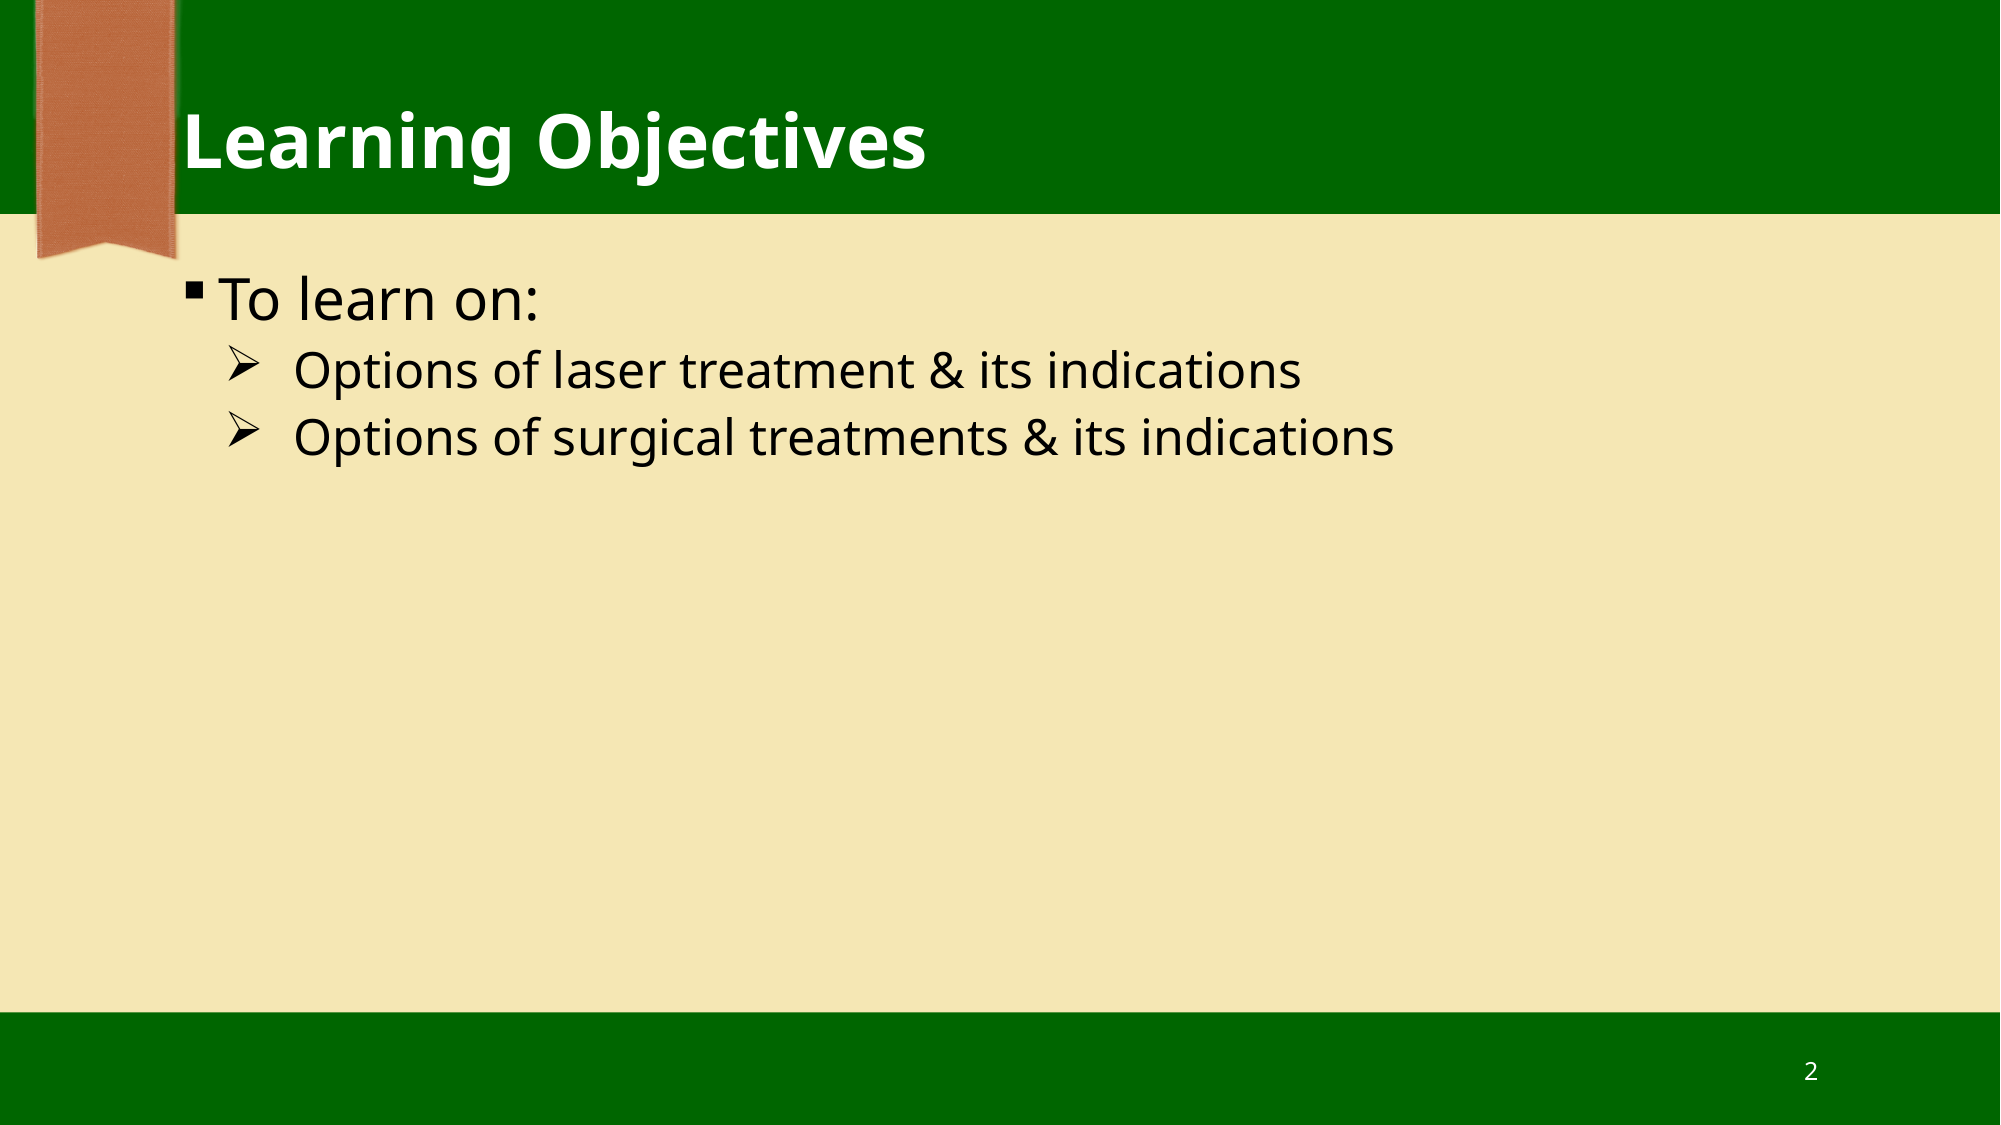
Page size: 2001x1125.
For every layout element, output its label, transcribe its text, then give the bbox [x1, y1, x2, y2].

list To learn on: Options of laser treatment & its indications Options of surgical treatments & its indications [181, 262, 1819, 1014]
slide_number 2 [1518, 1042, 1819, 1103]
title Learning Objectives [181, 12, 1819, 193]
